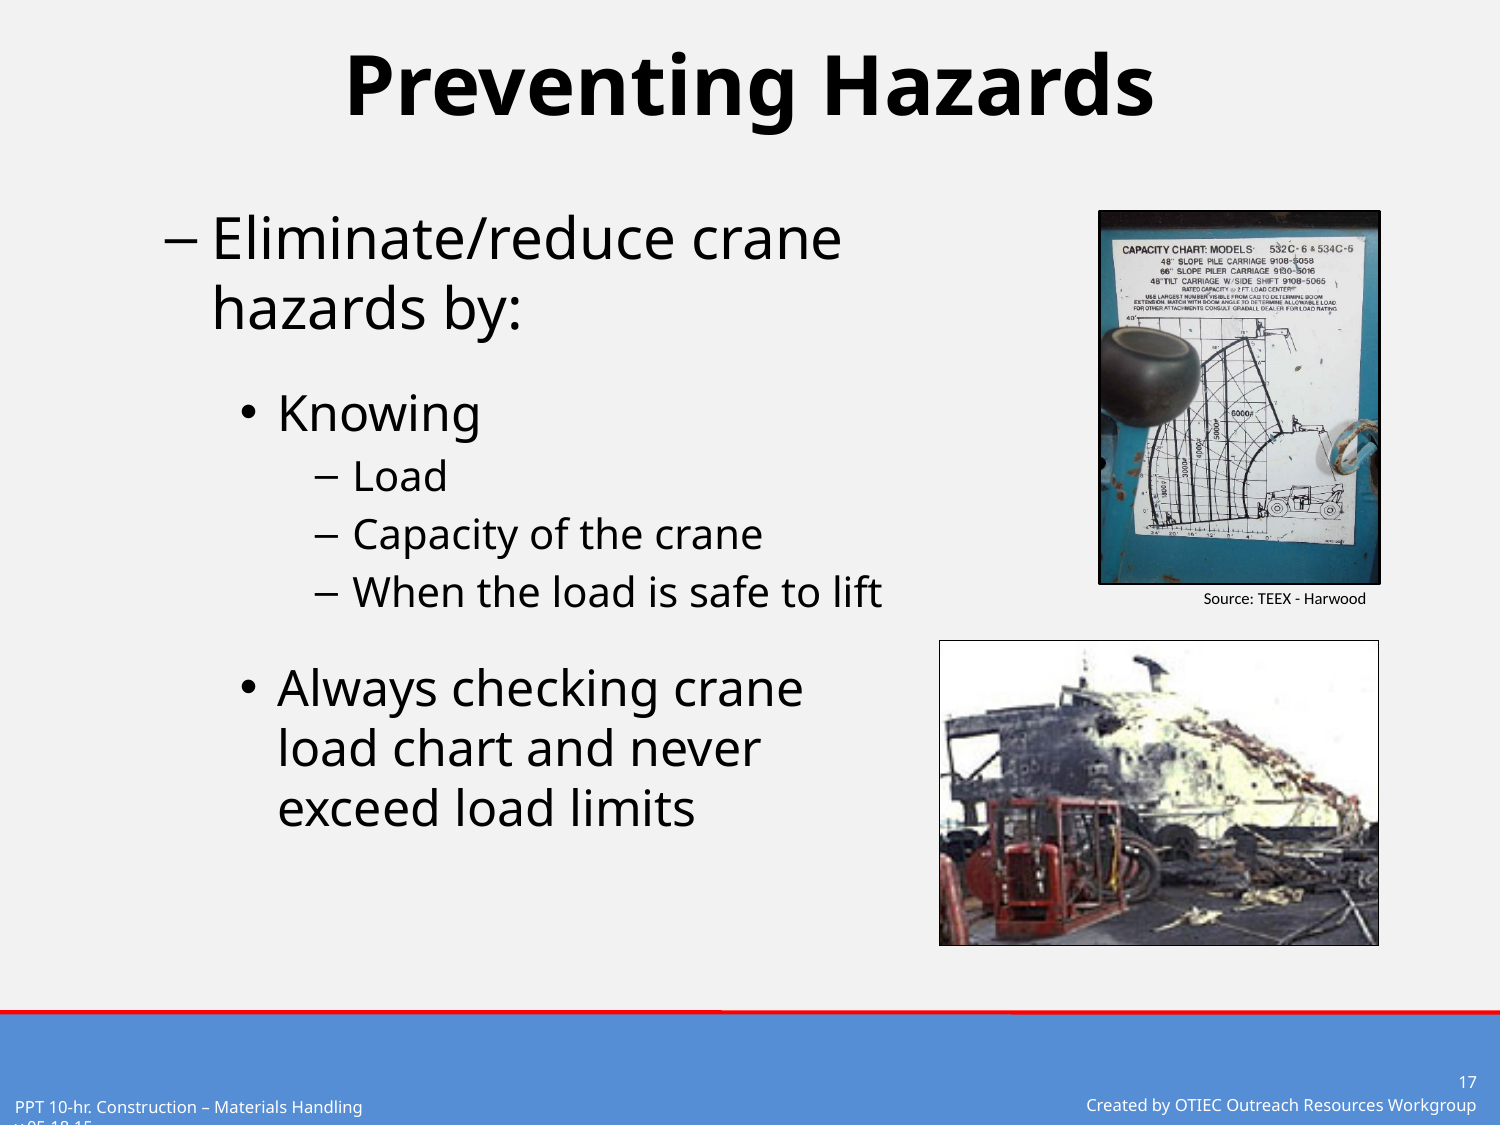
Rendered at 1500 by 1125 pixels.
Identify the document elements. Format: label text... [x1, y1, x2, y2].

list Eliminate/reduce crane hazards by: Knowing Load Capacity of the crane When the load is safe to lift Always checking crane load chart and never exceed load limits [75, 193, 913, 946]
picture [1100, 211, 1379, 583]
picture [939, 640, 1379, 946]
text_box Source: TEEX - Harwood [1118, 587, 1382, 616]
title Preventing Hazards [75, 24, 1425, 213]
